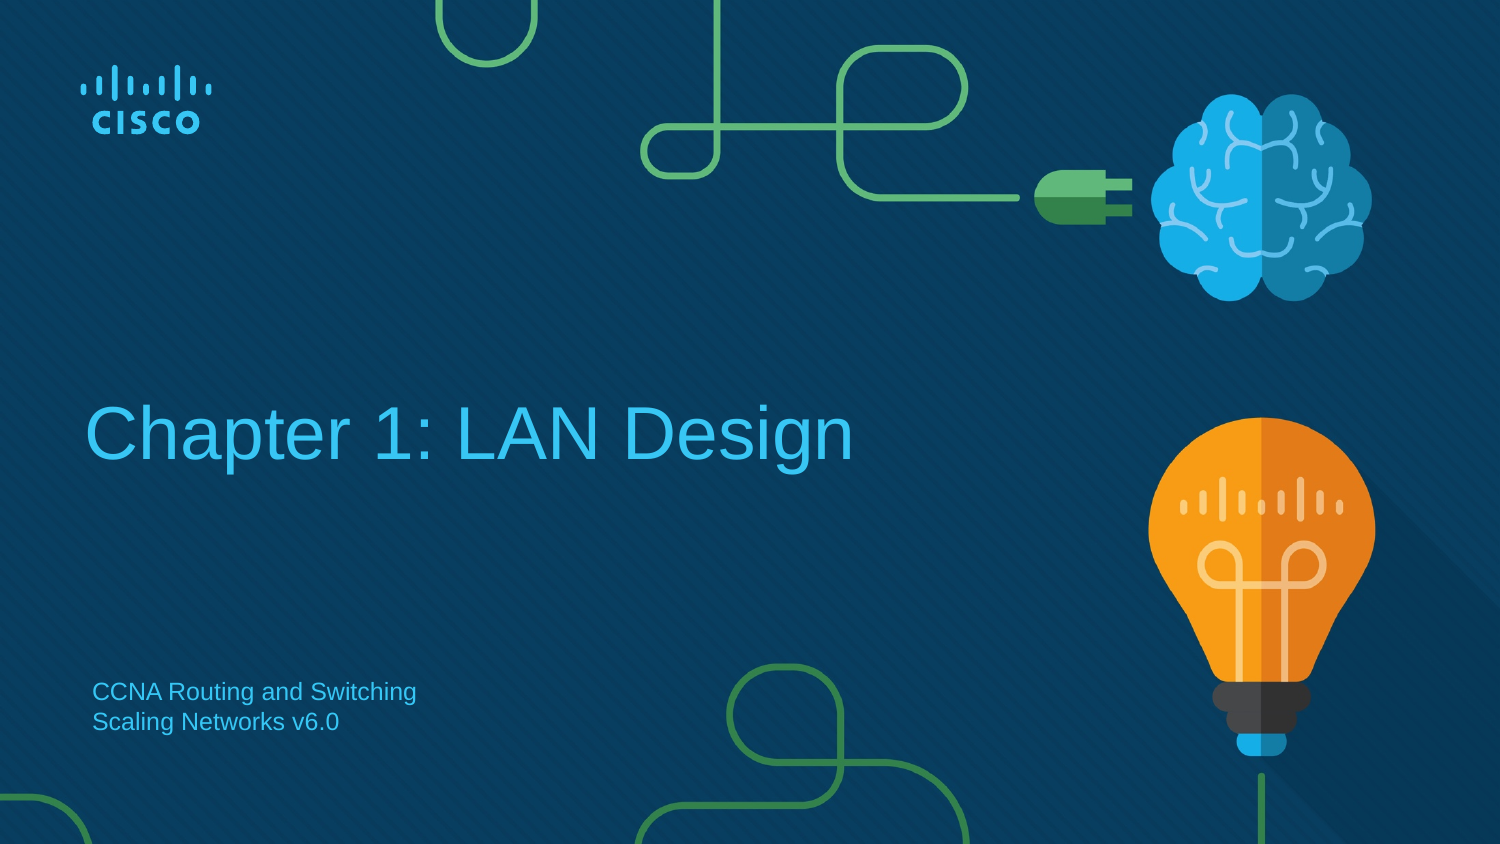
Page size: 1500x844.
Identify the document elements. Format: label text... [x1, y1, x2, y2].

picture [0, 0, 1500, 844]
subtitle CCNA Routing and Switching Scaling Networks v6.0 [77, 624, 466, 773]
title Chapter 1: LAN Design [69, 377, 1047, 484]
